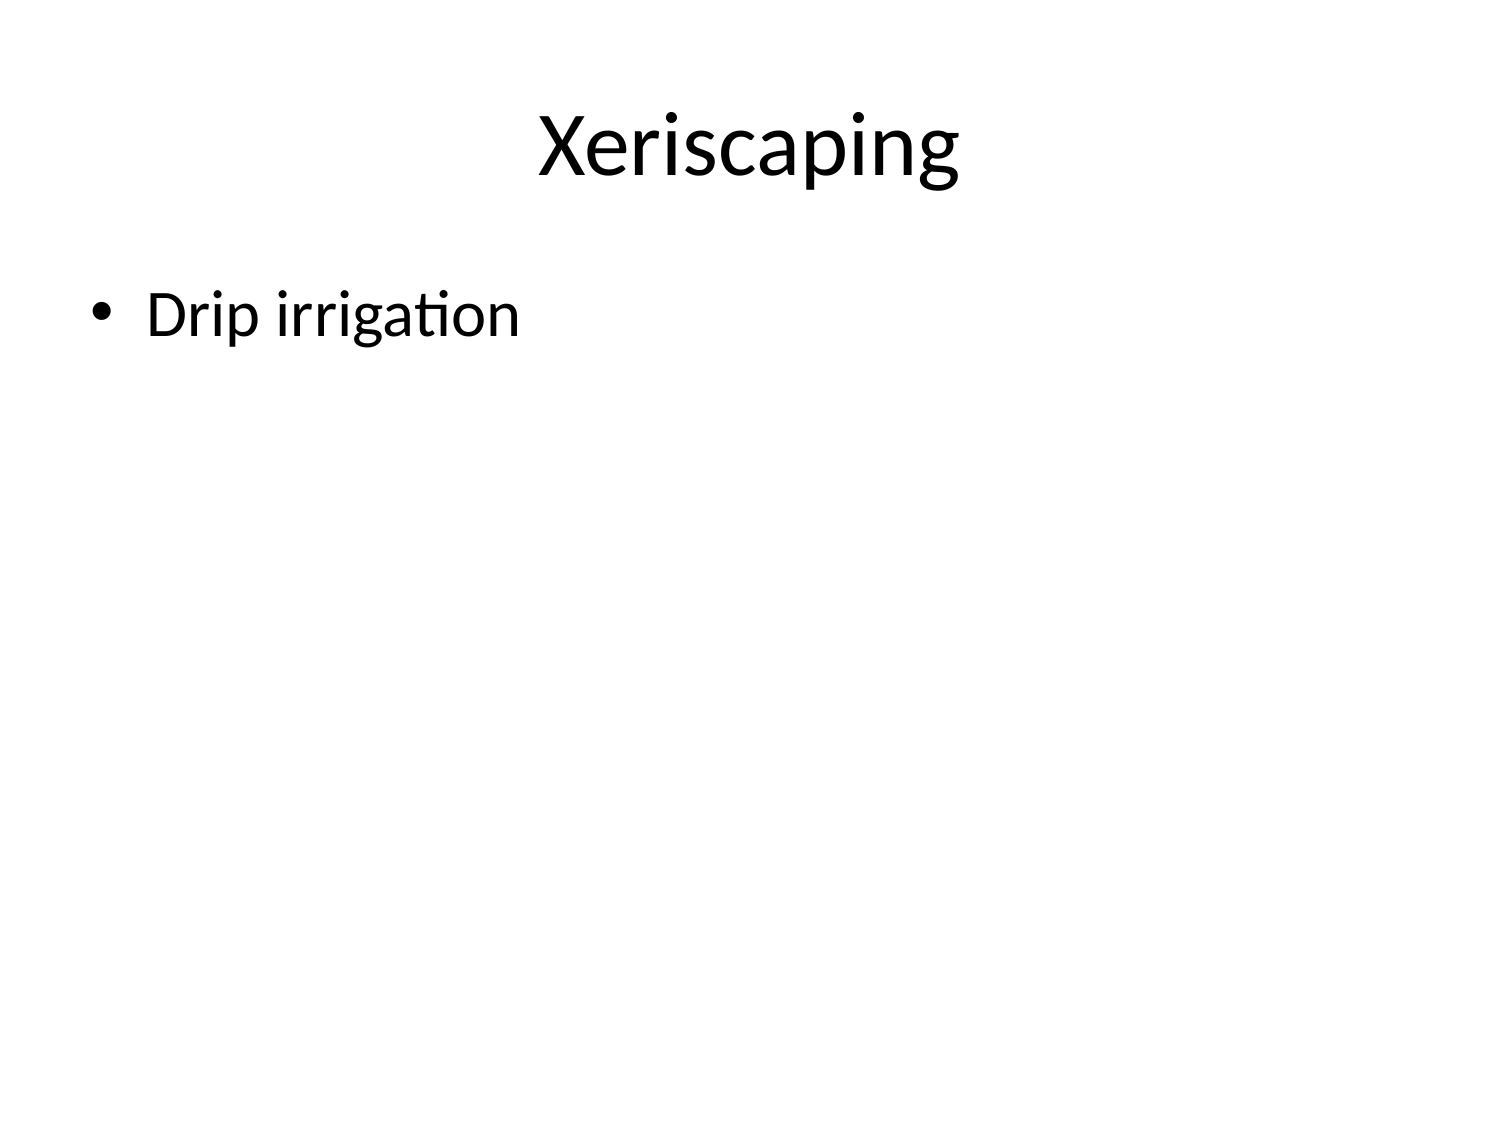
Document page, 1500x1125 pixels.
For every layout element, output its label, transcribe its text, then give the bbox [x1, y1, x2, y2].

title Xeriscaping [75, 45, 1425, 233]
list Drip irrigation [75, 262, 1425, 1005]
